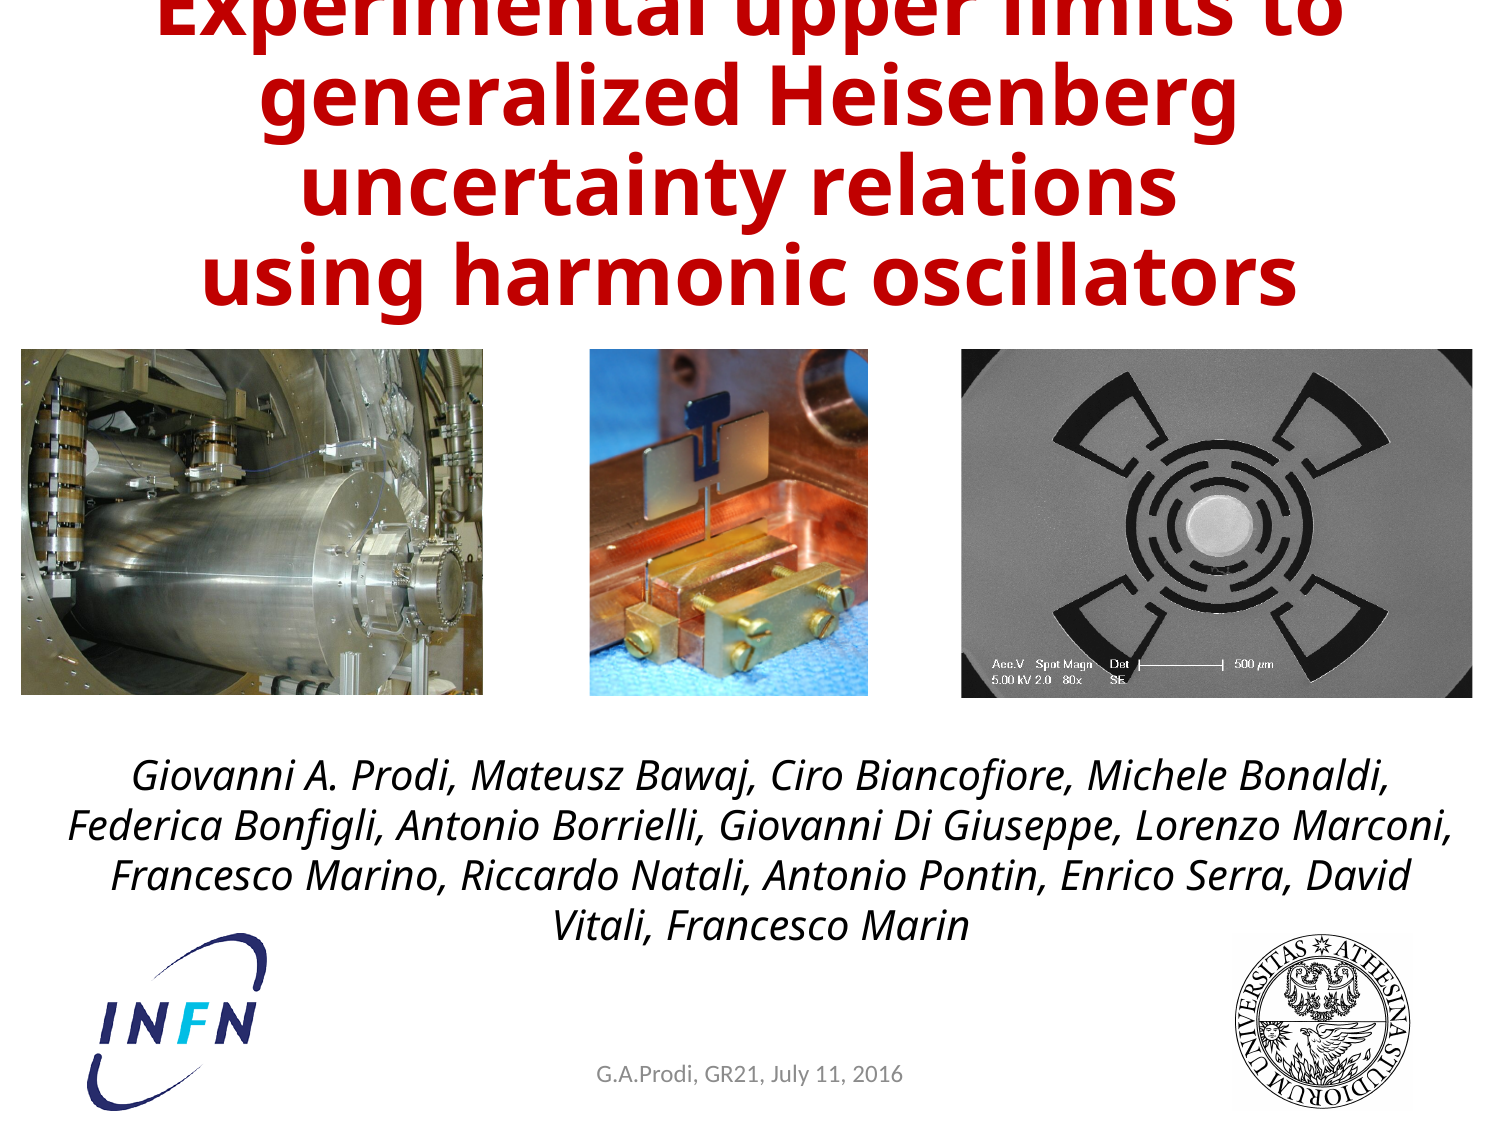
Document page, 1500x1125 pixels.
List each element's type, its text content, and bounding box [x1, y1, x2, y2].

picture [589, 349, 868, 696]
title Experimental upper limits to generalized Heisenberg uncertainty relations using harmonic oscillators [27, 52, 1473, 332]
text_box Giovanni A. Prodi, Mateusz Bawaj, Ciro Biancofiore, Michele Bonaldi, Federica Bonfigli, Antonio Borrielli, Giovanni Di Giuseppe, Lorenzo Marconi, Francesco Marino, Riccardo Natali, Antonio Pontin, Enrico Serra, David Vitali, Francesco Marin [49, 698, 1473, 1001]
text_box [87, 933, 1413, 1111]
picture [21, 349, 483, 695]
picture [961, 349, 1473, 698]
